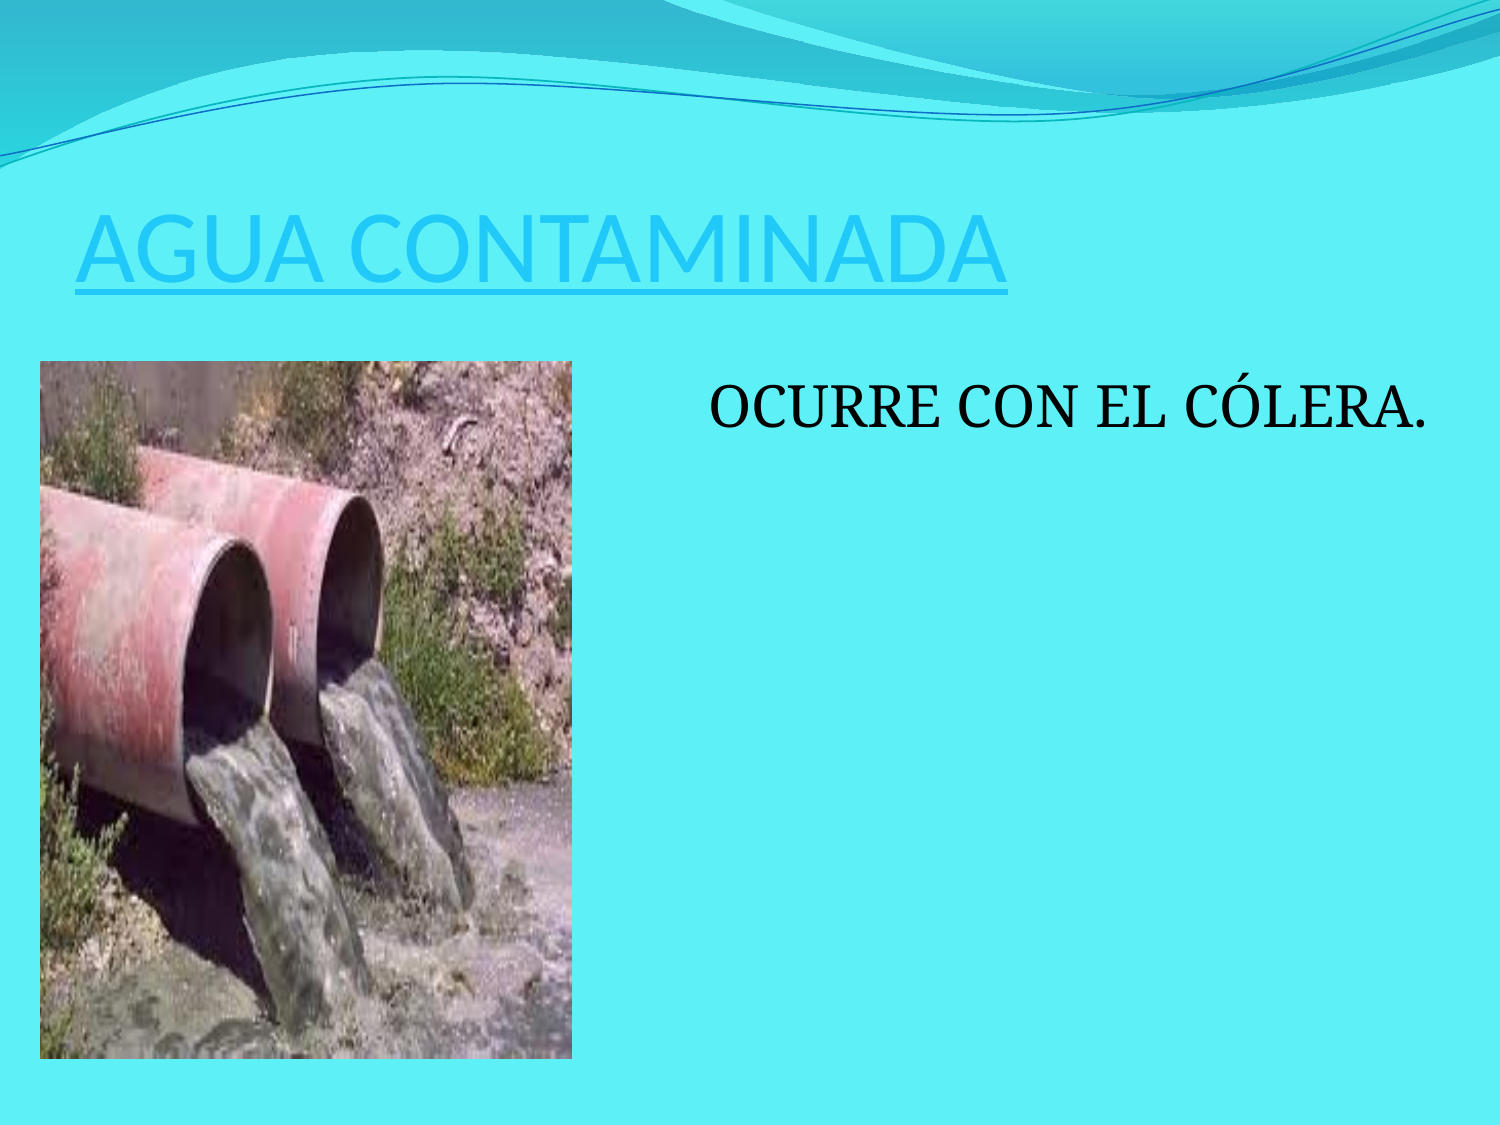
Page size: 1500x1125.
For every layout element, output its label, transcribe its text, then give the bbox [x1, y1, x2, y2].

title AGUA CONTAMINADA [75, 115, 1425, 303]
text_box OCURRE CON EL CÓLERA. [693, 361, 1444, 447]
picture [40, 361, 572, 1059]
